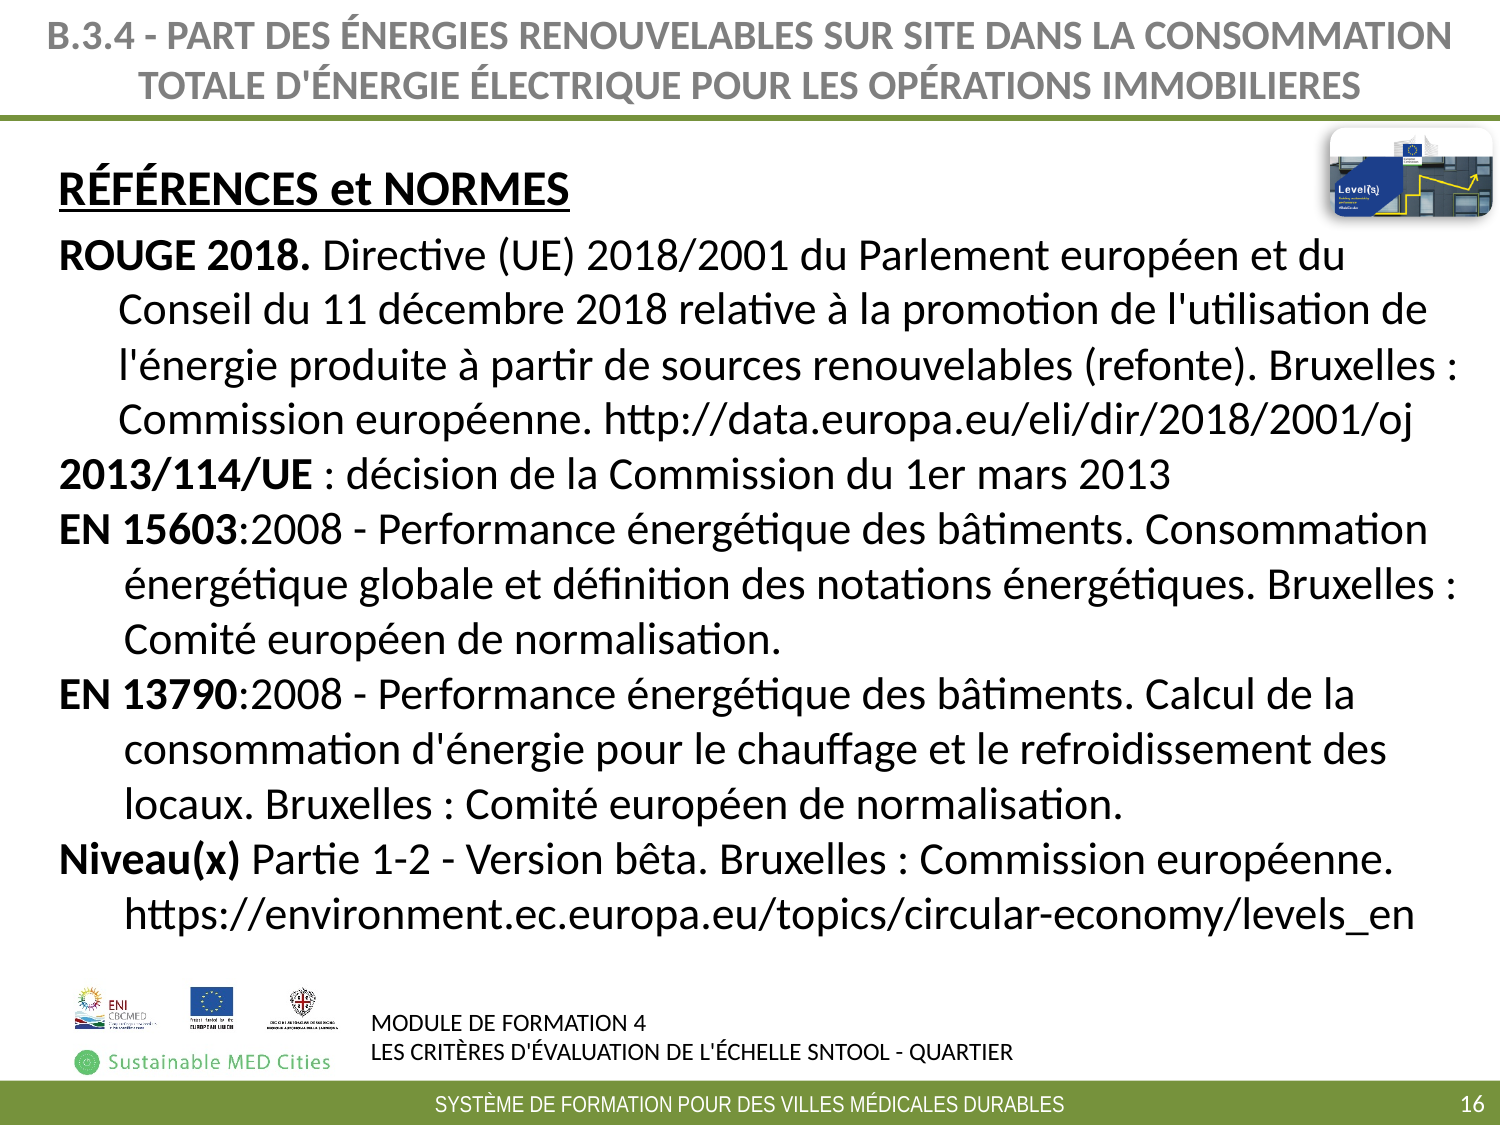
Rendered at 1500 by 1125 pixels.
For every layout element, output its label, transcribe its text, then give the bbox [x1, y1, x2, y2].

title B.3.4 - PART DES ÉNERGIES RENOUVELABLES SUR SITE DANS LA CONSOMMATION TOTALE D'ÉNERGIE ÉLECTRIQUE POUR LES OPÉRATIONS IMMOBILIERES [0, 0, 1500, 117]
picture [1329, 127, 1493, 217]
text_box RÉFÉRENCES et NORMES [43, 147, 1320, 216]
text_box ROUGE 2018. Directive (UE) 2018/2001 du Parlement européen et du Conseil du 11 décembre 2018 relative à la promotion de l'utilisation de l'énergie produite à partir de sources renouvelables (refonte). Bruxelles : Commission européenne. http://data.europa.eu/eli/dir/2018/2001/oj 2013/114/UE : décision de la Commission du 1er mars 2013 EN 15603:2008 - Performance énergétique des bâtiments. Consommation énergétique globale et définition des notations énergétiques. Bruxelles : Comité européen de normalisation. EN 13790:2008 - Performance énergétique des bâtiments. Calcul de la consommation d'énergie pour le chauffage et le refroidissement des locaux. Bruxelles : Comité européen de normalisation. Niveau(x) Partie 1-2 - Version bêta. Bruxelles : Commission européenne. https://environment.ec.europa.eu/topics/circular-economy/levels_en [43, 216, 1497, 958]
picture [62, 978, 356, 1080]
slide_number ‹#› [1149, 1079, 1500, 1125]
